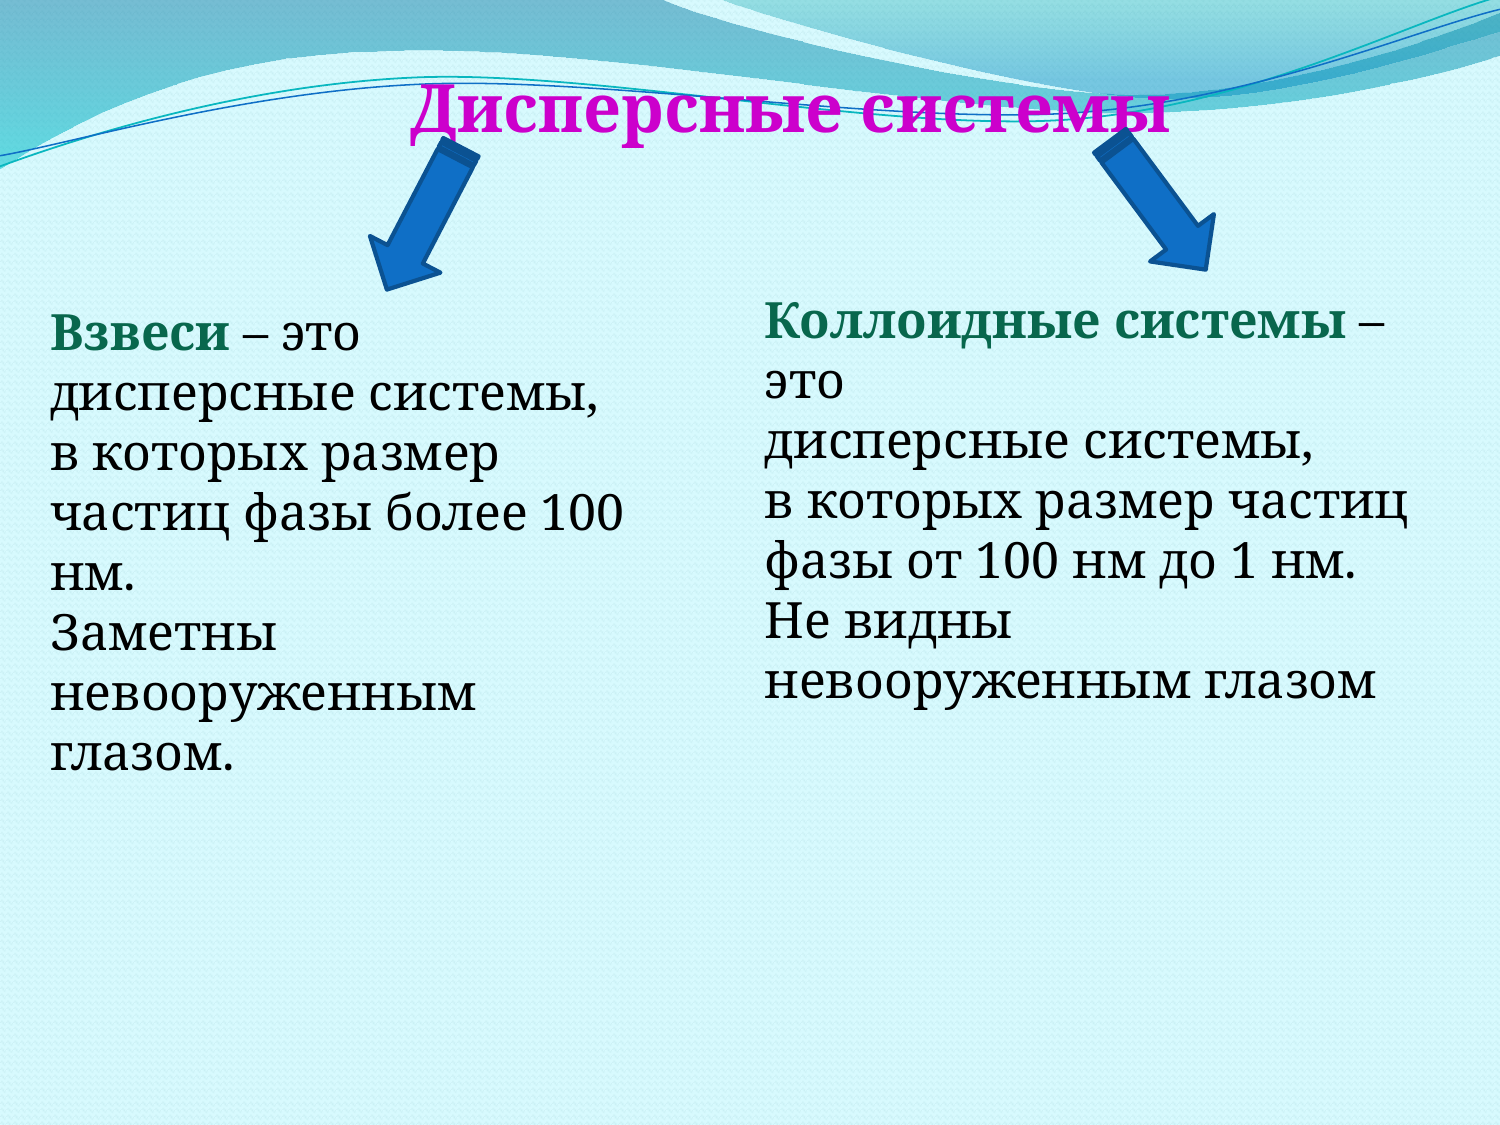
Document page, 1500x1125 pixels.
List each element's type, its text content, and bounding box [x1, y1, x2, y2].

text_box Взвеси – это дисперсные системы, в которых размер частиц фазы более 100 нм. Заметны невооруженным глазом. [35, 292, 657, 848]
text_box [367, 136, 481, 292]
text_box Коллоидные системы – это дисперсные системы, в которых размер частиц фазы от 100 нм до 1 нм. Не видны невооруженным глазом [749, 281, 1453, 716]
text_box Дисперсные системы [395, 58, 1204, 154]
text_box [1092, 126, 1217, 272]
